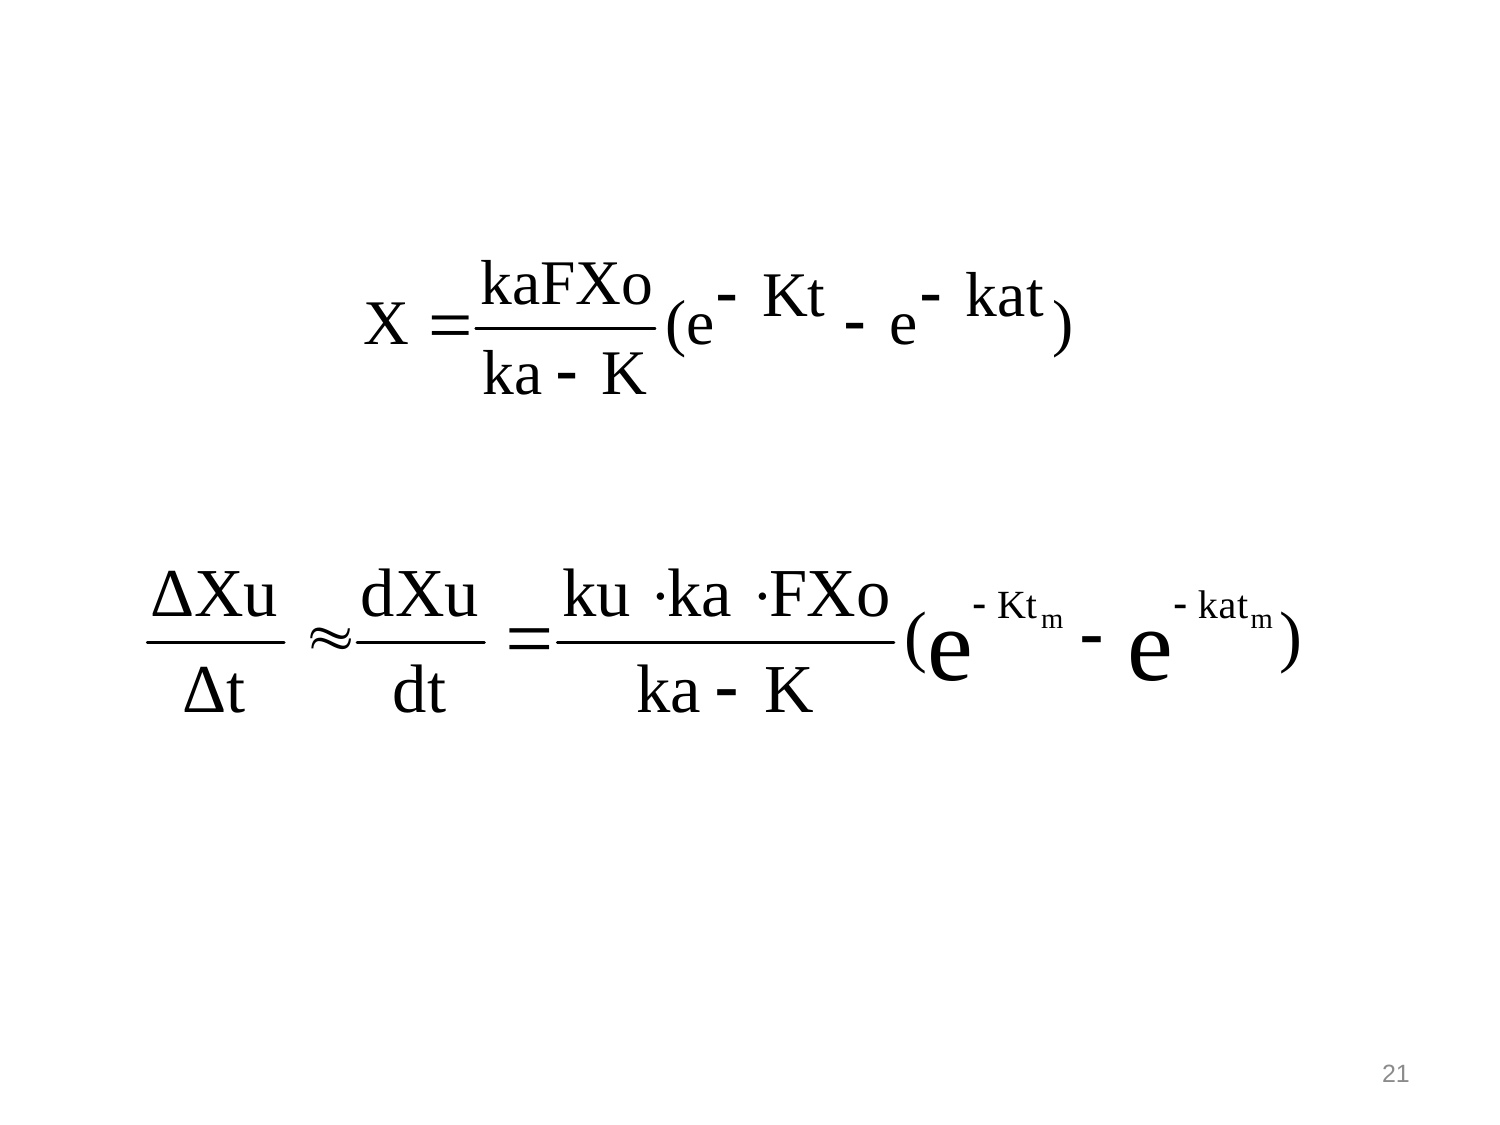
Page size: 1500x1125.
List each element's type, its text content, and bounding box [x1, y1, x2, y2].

slide_number 21 [1074, 1042, 1425, 1103]
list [353, 243, 1085, 409]
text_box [135, 550, 1315, 729]
